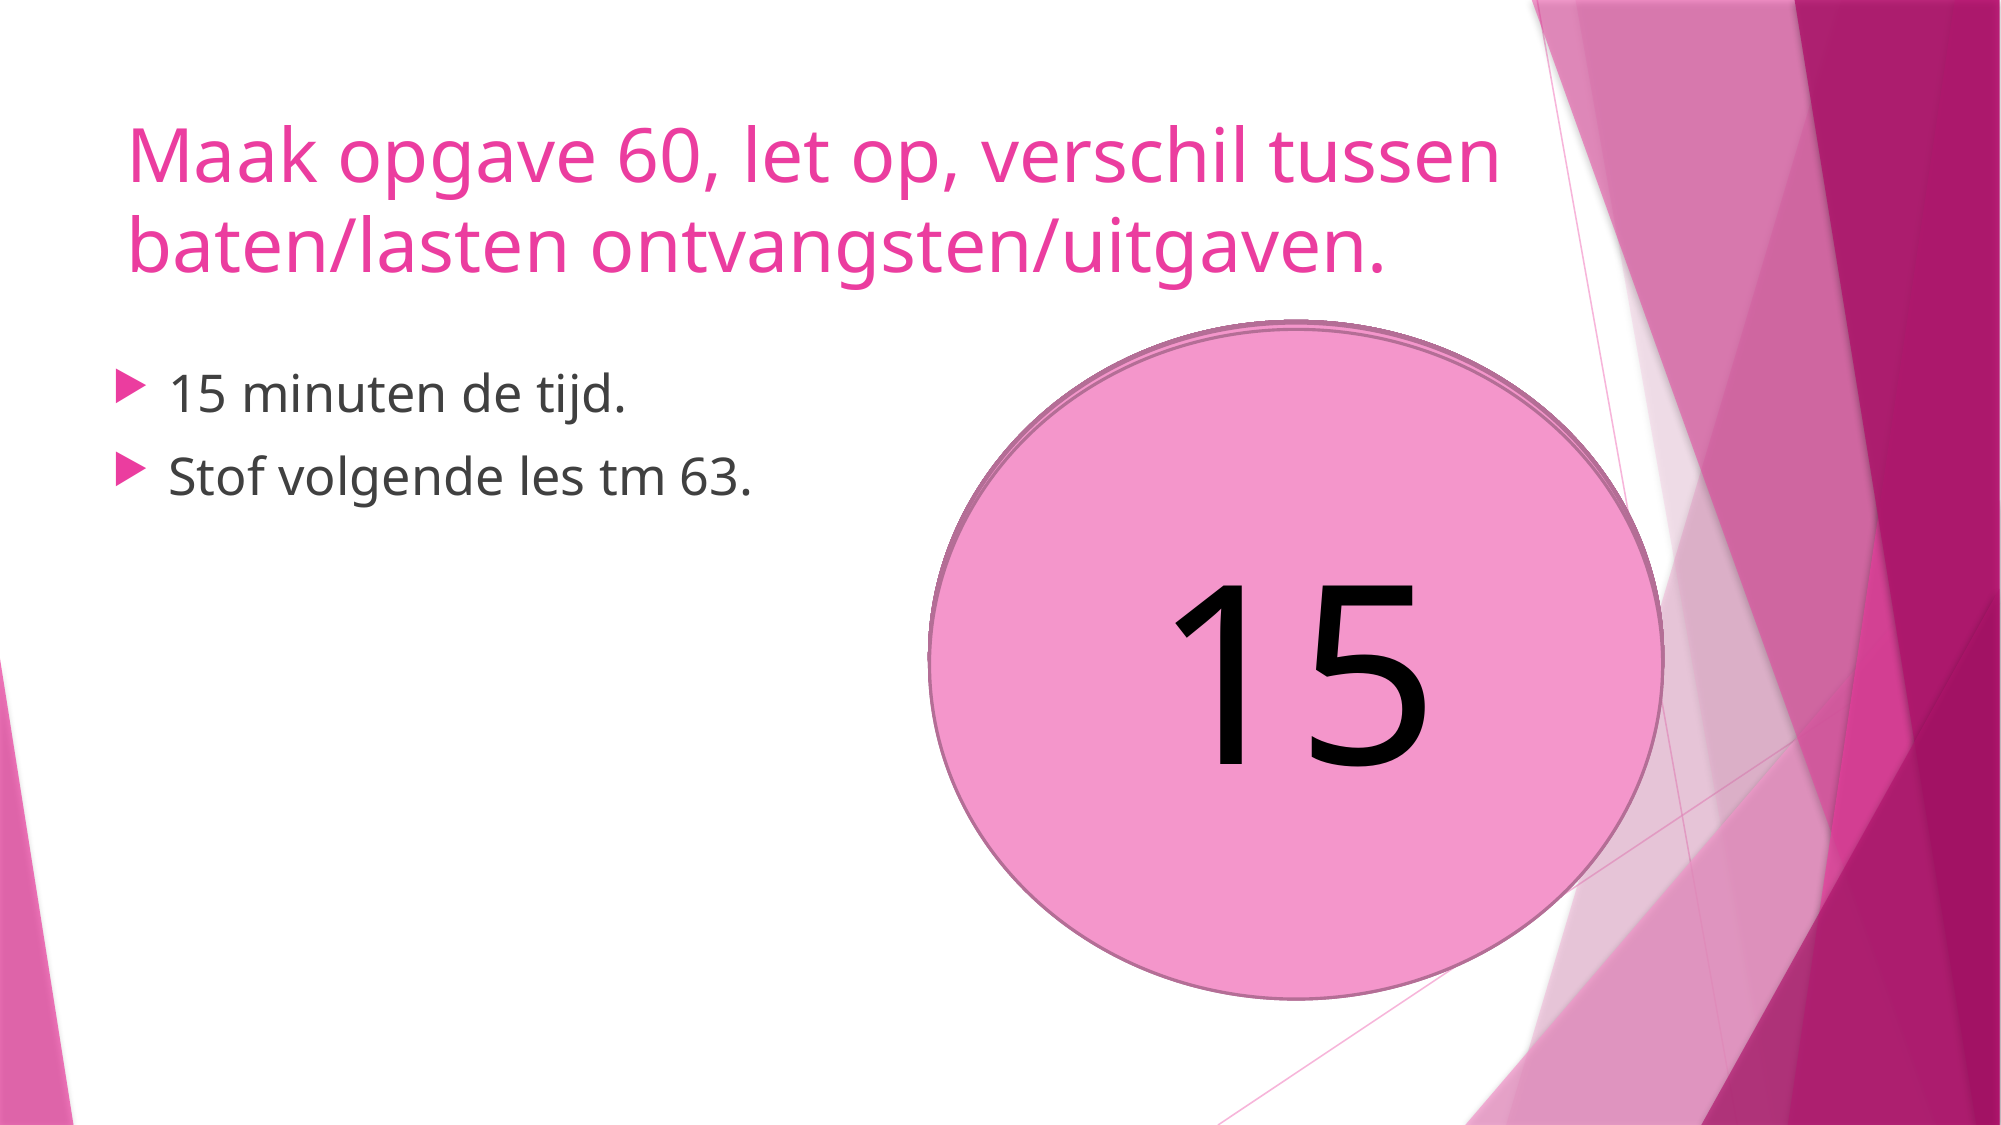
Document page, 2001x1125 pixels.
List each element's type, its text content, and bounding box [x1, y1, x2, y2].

title Maak opgave 60, let op, verschil tussen baten/lasten ontvangsten/uitgaven. [111, 99, 1522, 317]
text_box 15 [927, 327, 1665, 1001]
text_box 14 [930, 321, 1662, 621]
list 15 minuten de tijd. Stof volgende les tm 63. [97, 352, 817, 960]
